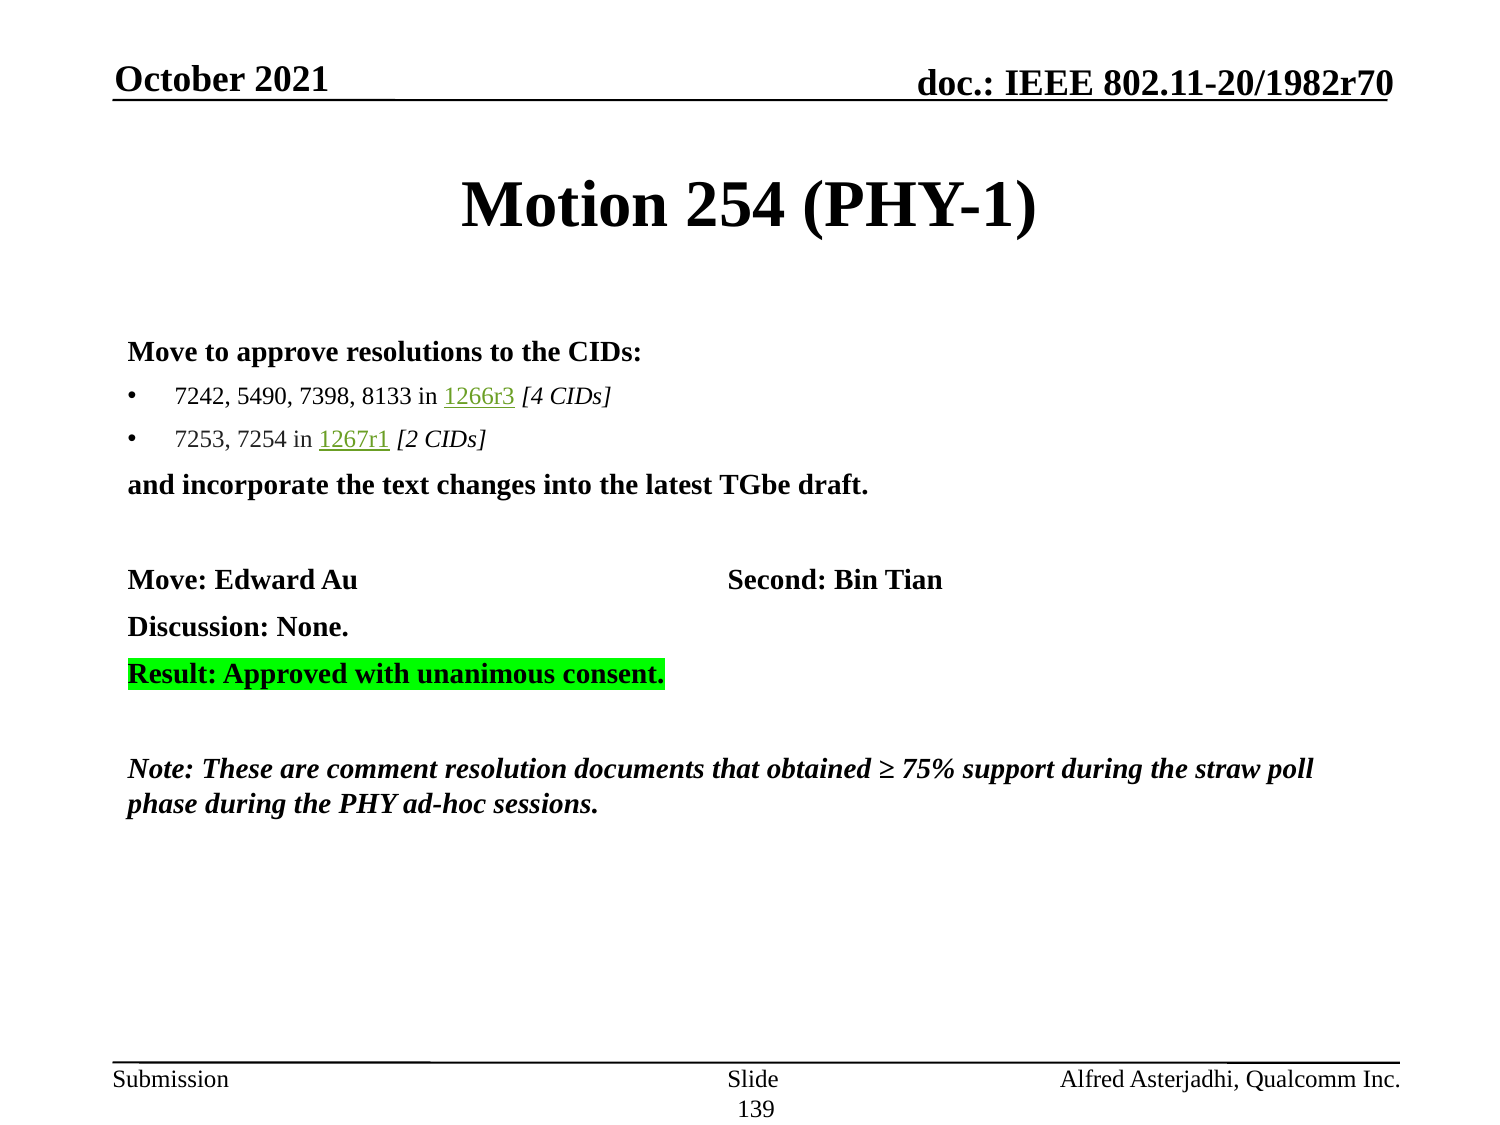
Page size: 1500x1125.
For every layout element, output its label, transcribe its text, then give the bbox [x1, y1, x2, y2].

footer Alfred Asterjadhi, Qualcomm Inc. [878, 1061, 1402, 1093]
title Motion 254 (PHY-1) [112, 112, 1388, 288]
list Move to approve resolutions to the CIDs: 7242, 5490, 7398, 8133 in 1266r3 [4 CIDs] 7253, 7254 in 1267r1 [2 CIDs] and incorporate the text changes into the latest TGbe draft. Move: Edward Au Second: Bin Tian Discussion: None. Result: Approved with unanimous consent. Note: These are comment resolution documents that obtained ≥ 75% support during the straw poll phase during the PHY ad-hoc sessions. [112, 324, 1388, 1063]
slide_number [114, 54, 423, 100]
slide_number Slide 139 [712, 1061, 800, 1123]
